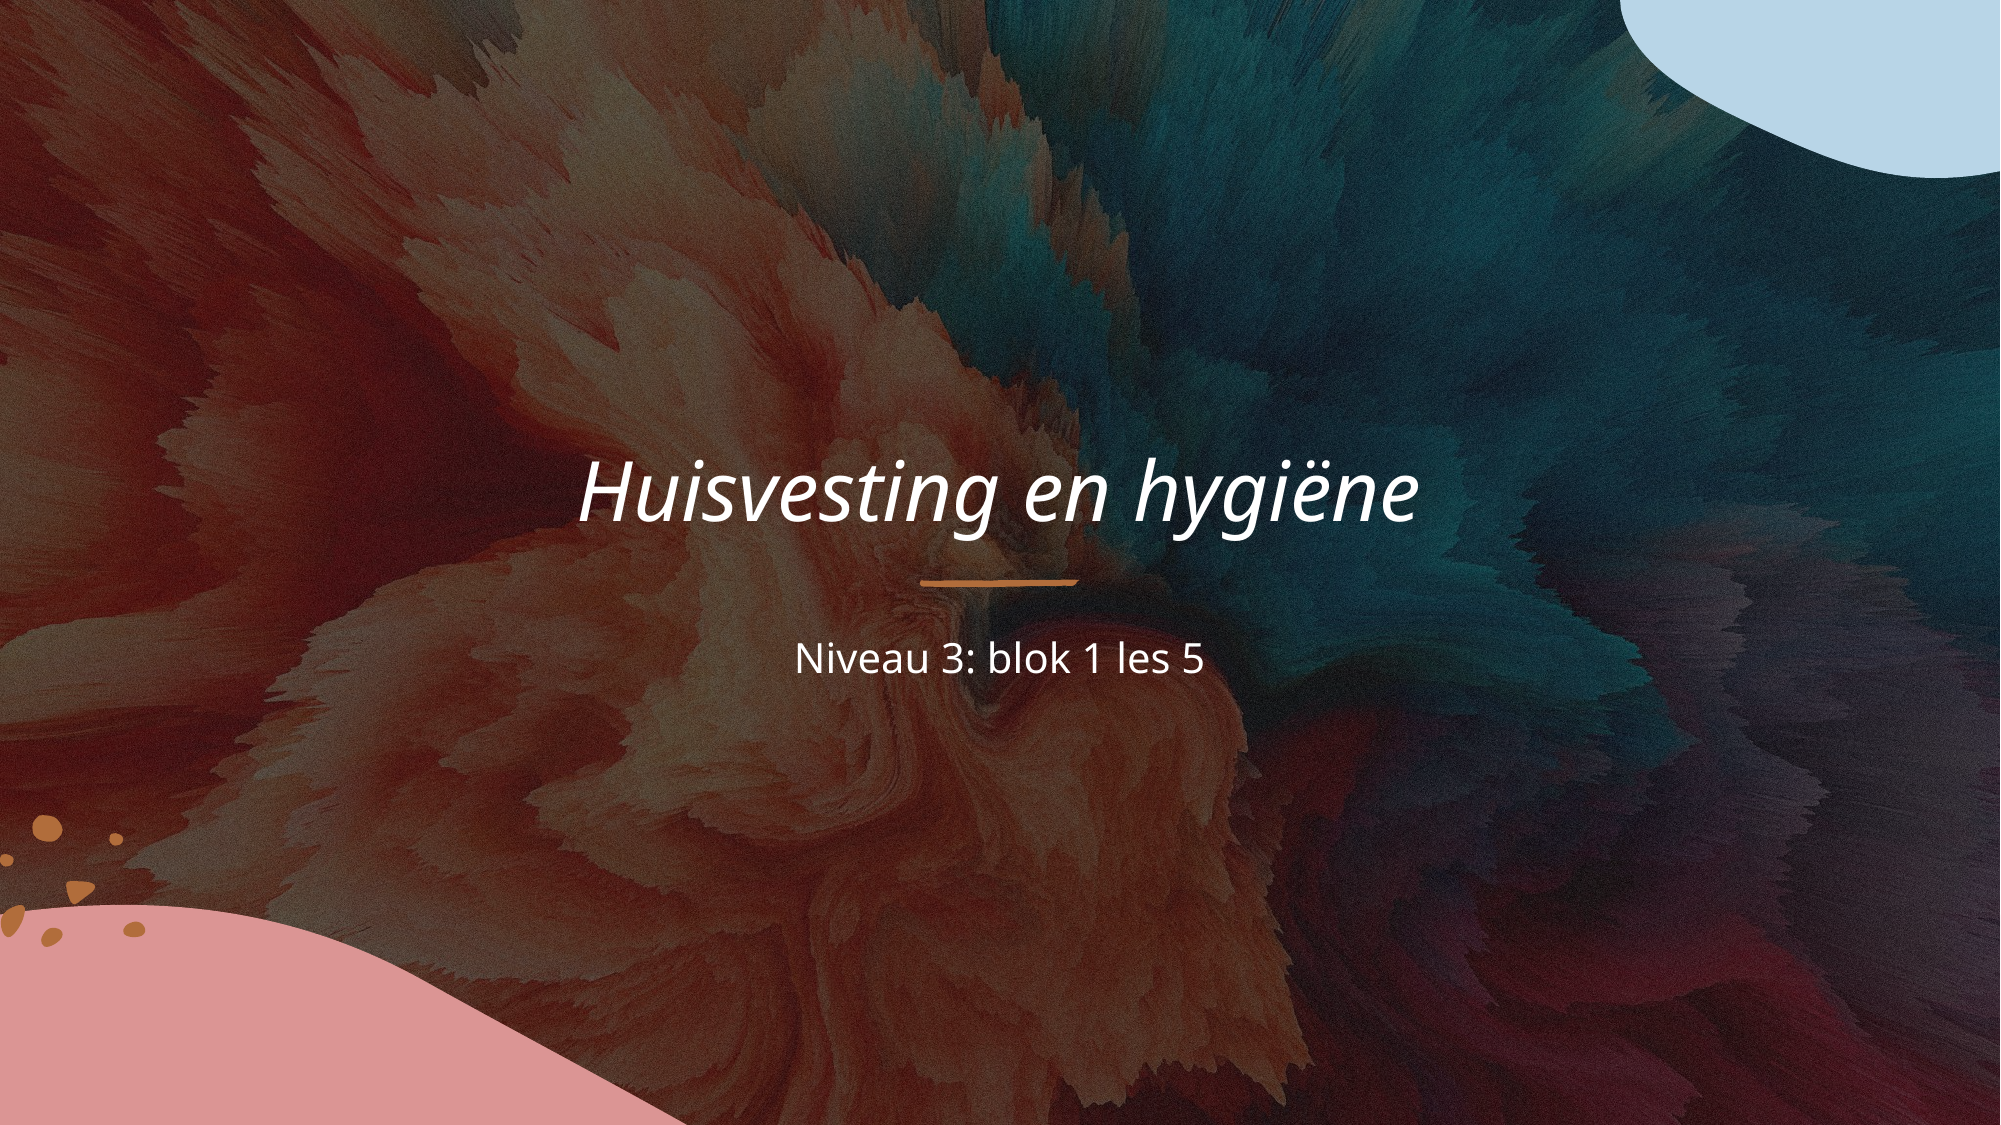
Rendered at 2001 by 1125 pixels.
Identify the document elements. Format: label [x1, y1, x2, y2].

text_box [919, 579, 1080, 588]
text_box [0, 815, 146, 947]
picture [0, 0, 2000, 1125]
